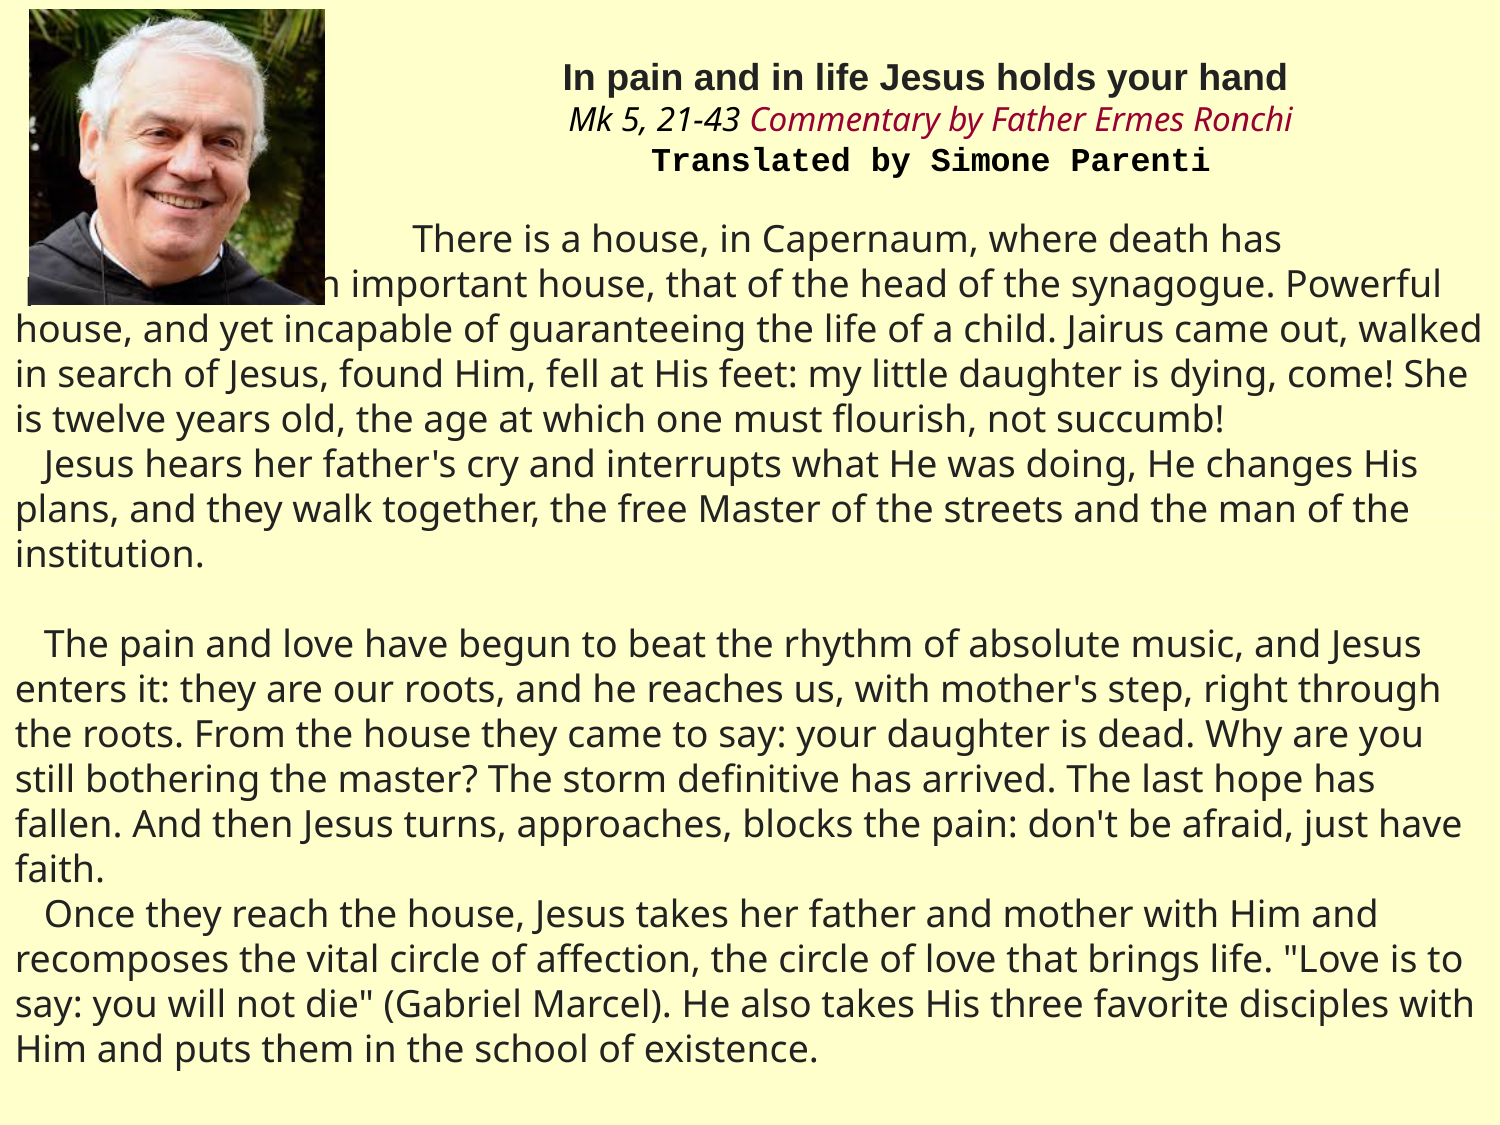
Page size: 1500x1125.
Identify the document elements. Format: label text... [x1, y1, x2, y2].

text_box There is a house, in Capernaum, where death has placed its nest; an important house, that of the head of the synagogue. Powerful house, and yet incapable of guaranteeing the life of a child. Jairus came out, walked in search of Jesus, found Him, fell at His feet: my little daughter is dying, come! She is twelve years old, the age at which one must flourish, not succumb! Jesus hears her father's cry and interrupts what He was doing, He changes His plans, and they walk together, the free Master of the streets and the man of the institution. The pain and love have begun to beat the rhythm of absolute music, and Jesus enters it: they are our roots, and he reaches us, with mother's step, right through the roots. From the house they came to say: your daughter is dead. Why are you still bothering the master? The storm definitive has arrived. The last hope has fallen. And then Jesus turns, approaches, blocks the pain: don't be afraid, just have faith. Once they reach the house, Jesus takes her father and mother with Him and recomposes the vital circle of affection, the circle of love that brings life. "Love is to say: you will not die" (Gabriel Marcel). He also takes His three favorite disciples with Him and puts them in the school of existence. [0, 208, 1500, 1078]
picture [29, 9, 325, 305]
text_box In pain and in life Jesus holds your hand Mk 5, 21-43 Commentary by Father Ermes Ronchi Translated by Simone Parenti [325, 45, 1500, 186]
